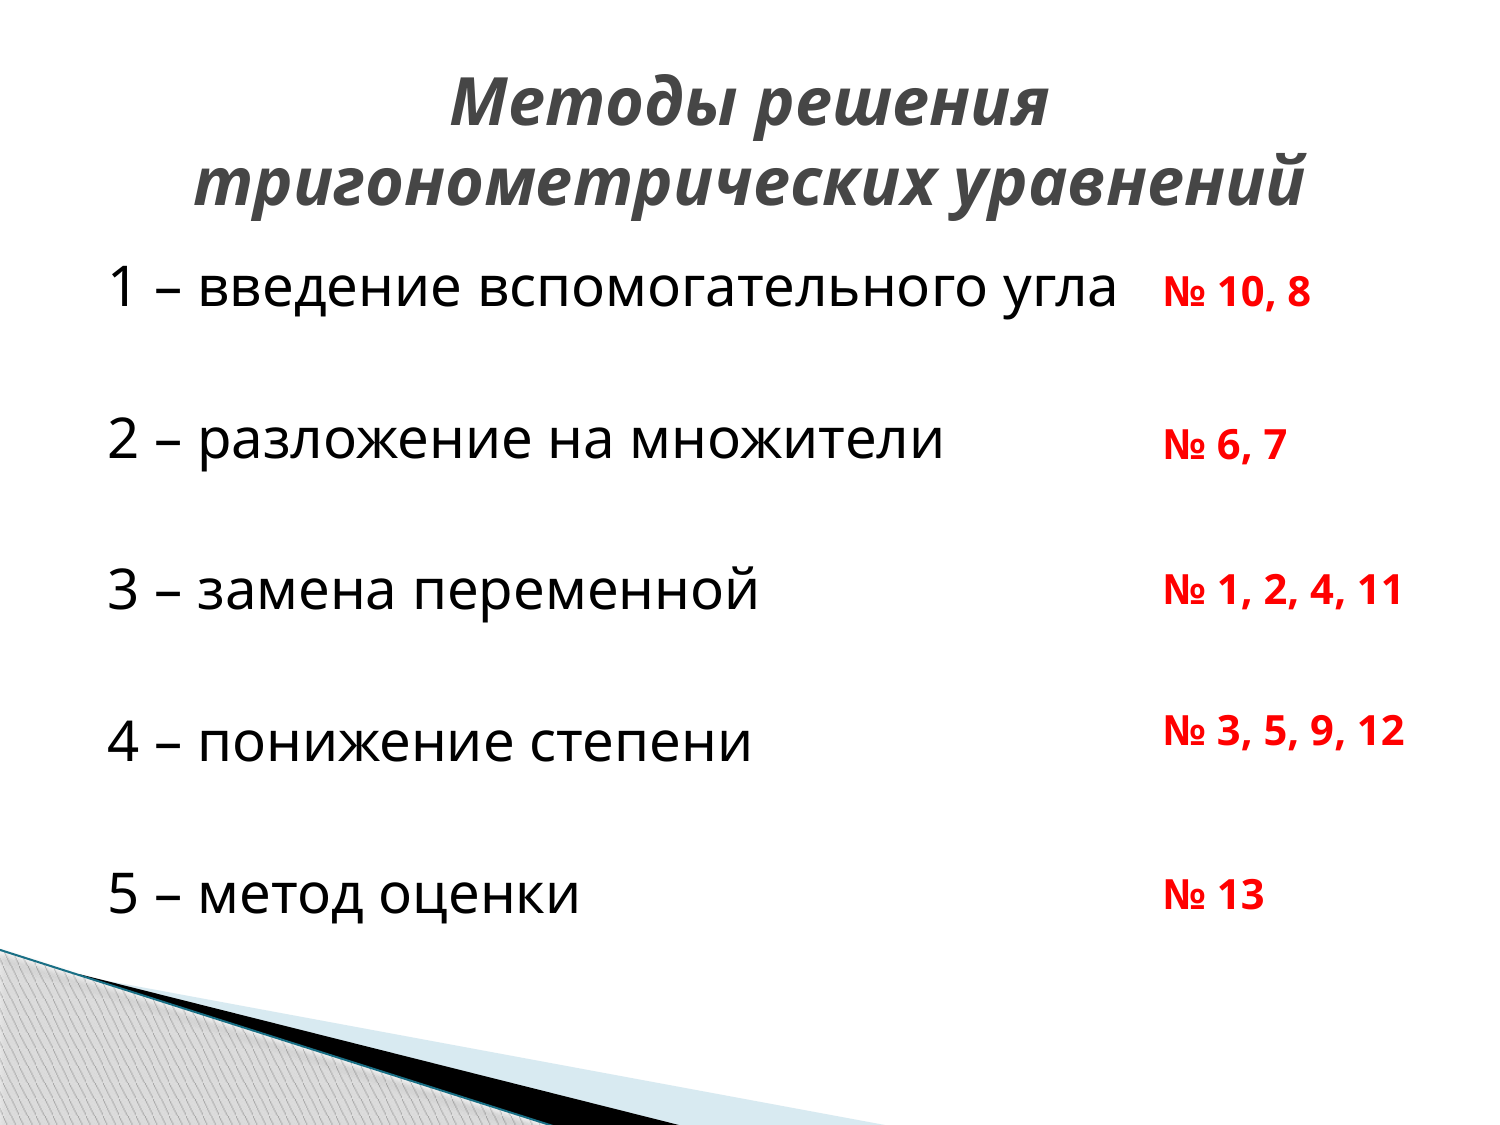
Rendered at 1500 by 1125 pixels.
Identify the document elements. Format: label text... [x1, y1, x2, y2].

title Методы решения тригонометрических уравнений [75, 45, 1425, 233]
text_box № 10, 8 [1148, 257, 1442, 323]
text_box № 13 [1148, 860, 1442, 925]
text_box № 6, 7 [1148, 410, 1442, 475]
text_box № 3, 5, 9, 12 [1148, 696, 1500, 761]
text_box № 1, 2, 4, 11 [1148, 555, 1500, 621]
list 1 – введение вспомогательного угла 2 – разложение на множители 3 – замена переменной 4 – понижение степени 5 – метод оценки [75, 243, 1425, 986]
